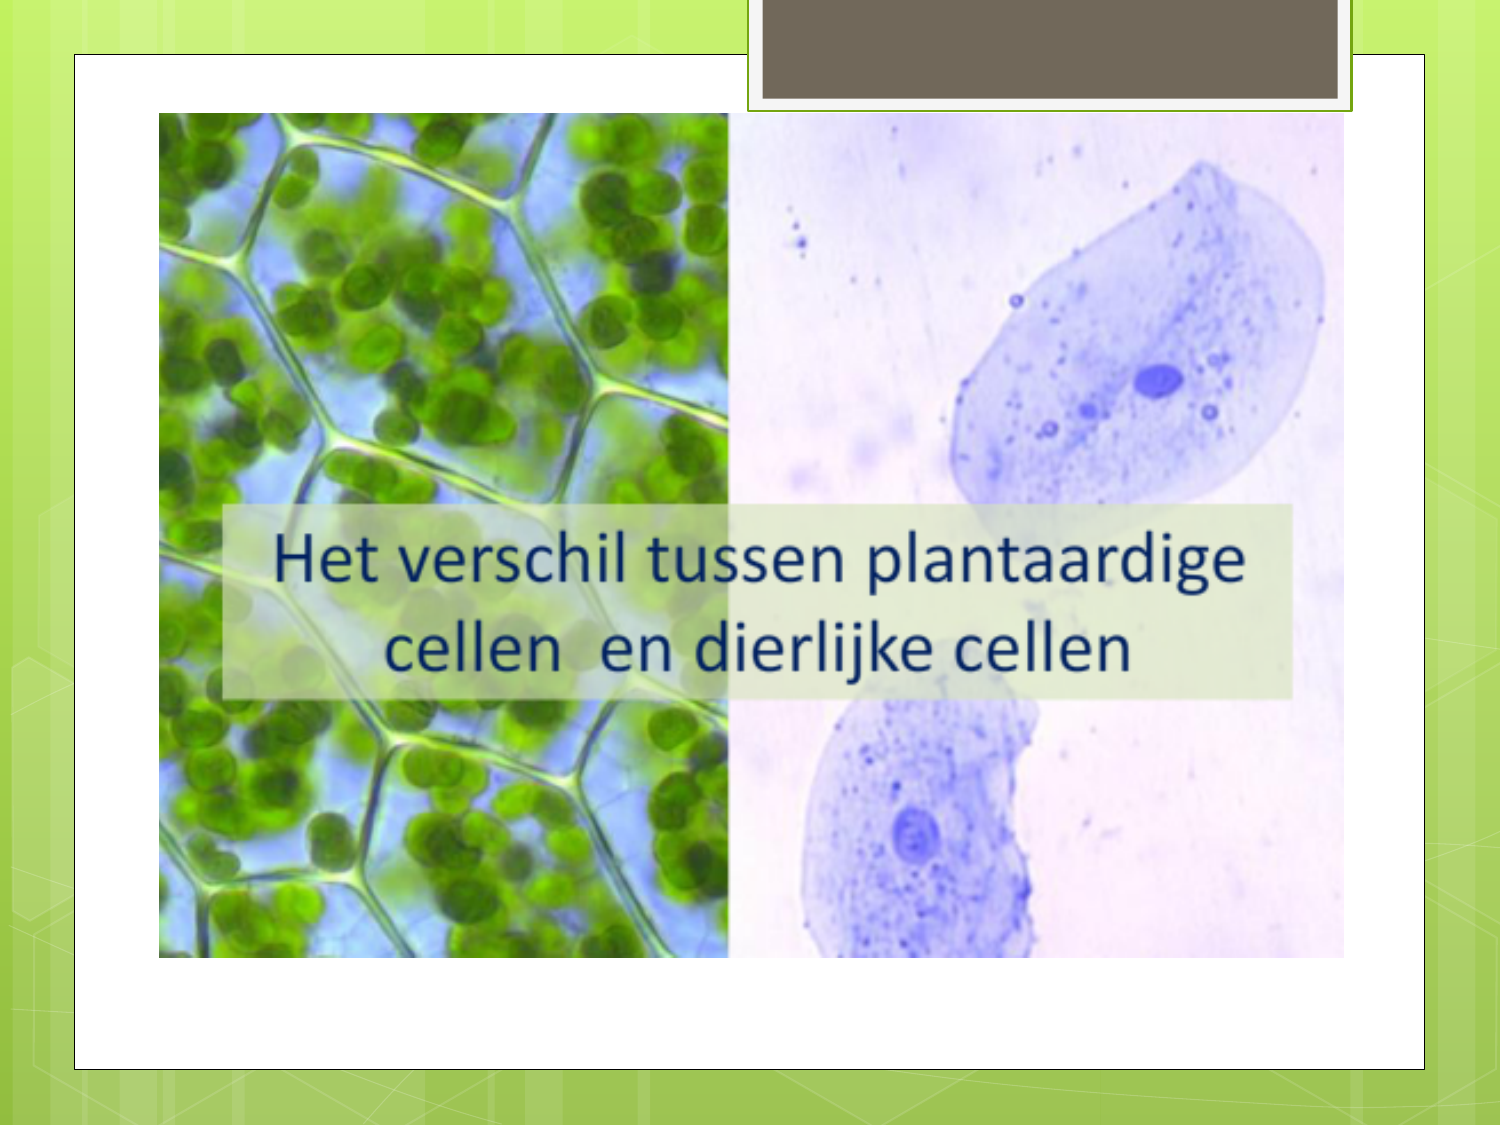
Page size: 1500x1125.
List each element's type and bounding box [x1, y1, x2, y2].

list [159, 113, 1345, 958]
